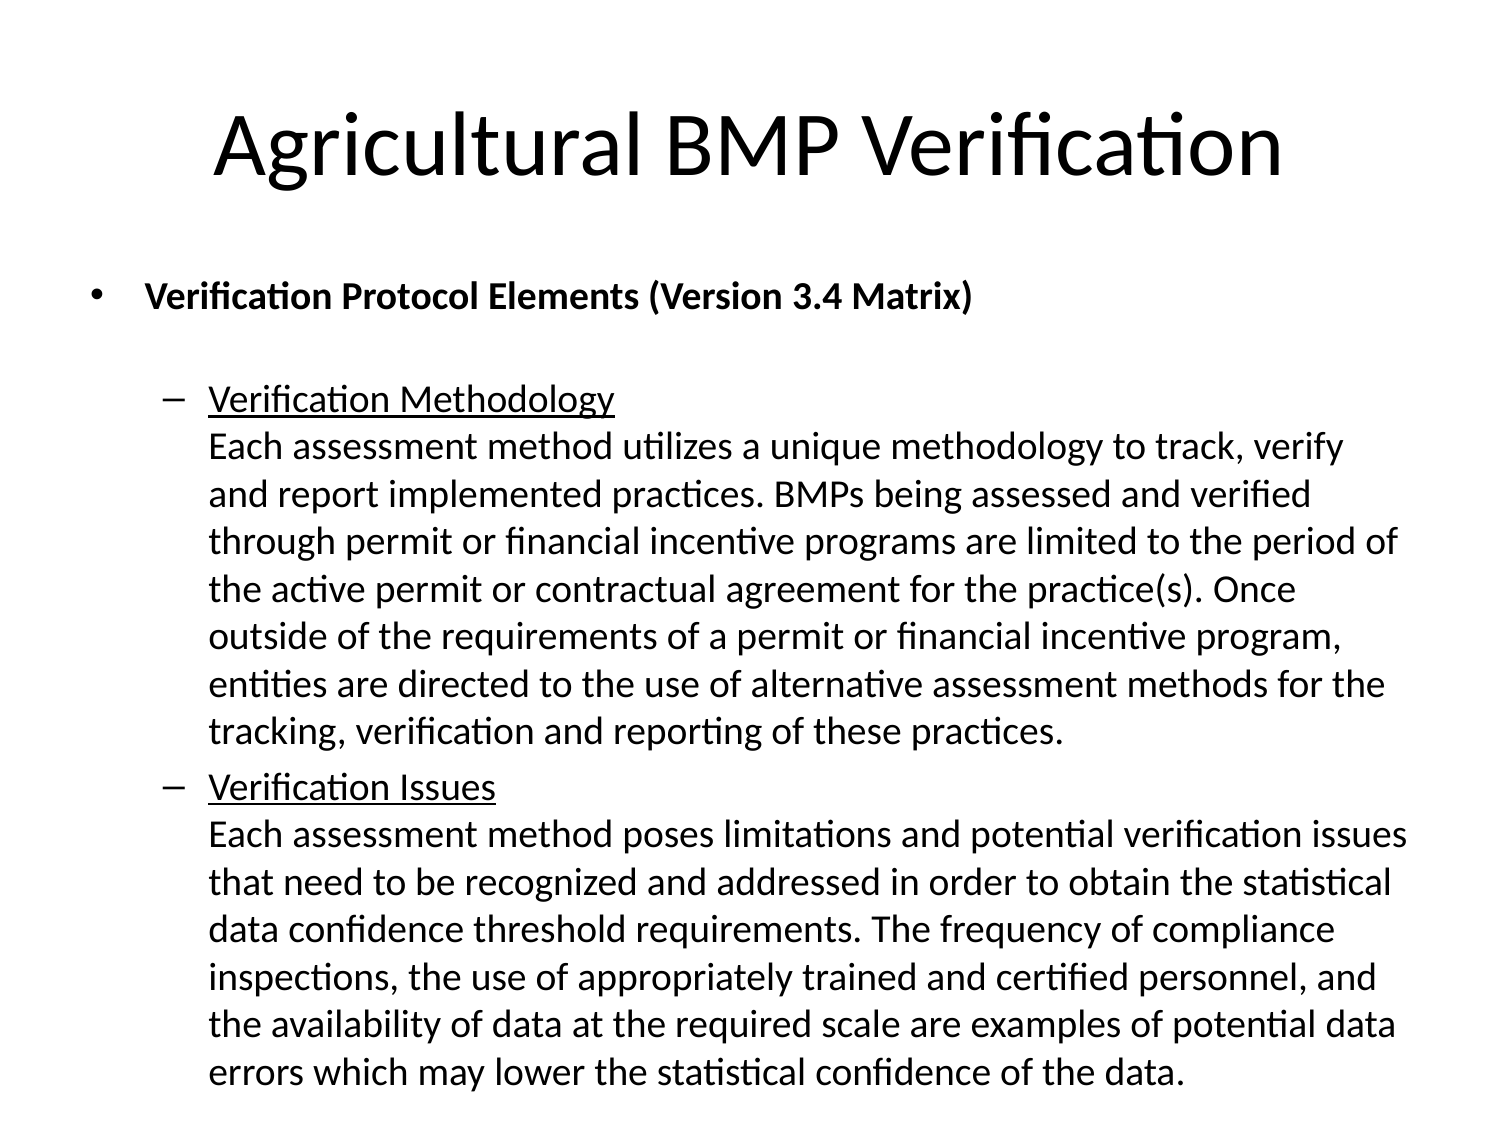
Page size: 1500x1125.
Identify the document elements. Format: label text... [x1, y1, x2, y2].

list Verification Protocol Elements (Version 3.4 Matrix) Verification Methodology Each assessment method utilizes a unique methodology to track, verify and report implemented practices. BMPs being assessed and verified through permit or financial incentive programs are limited to the period of the active permit or contractual agreement for the practice(s). Once outside of the requirements of a permit or financial incentive program, entities are directed to the use of alternative assessment methods for the tracking, verification and reporting of these practices. Verification Issues Each assessment method poses limitations and potential verification issues that need to be recognized and addressed in order to obtain the statistical data confidence threshold requirements. The frequency of compliance inspections, the use of appropriately trained and certified personnel, and the availability of data at the required scale are examples of potential data errors which may lower the statistical confidence of the data. [75, 262, 1425, 1125]
title Agricultural BMP Verification [75, 45, 1425, 233]
